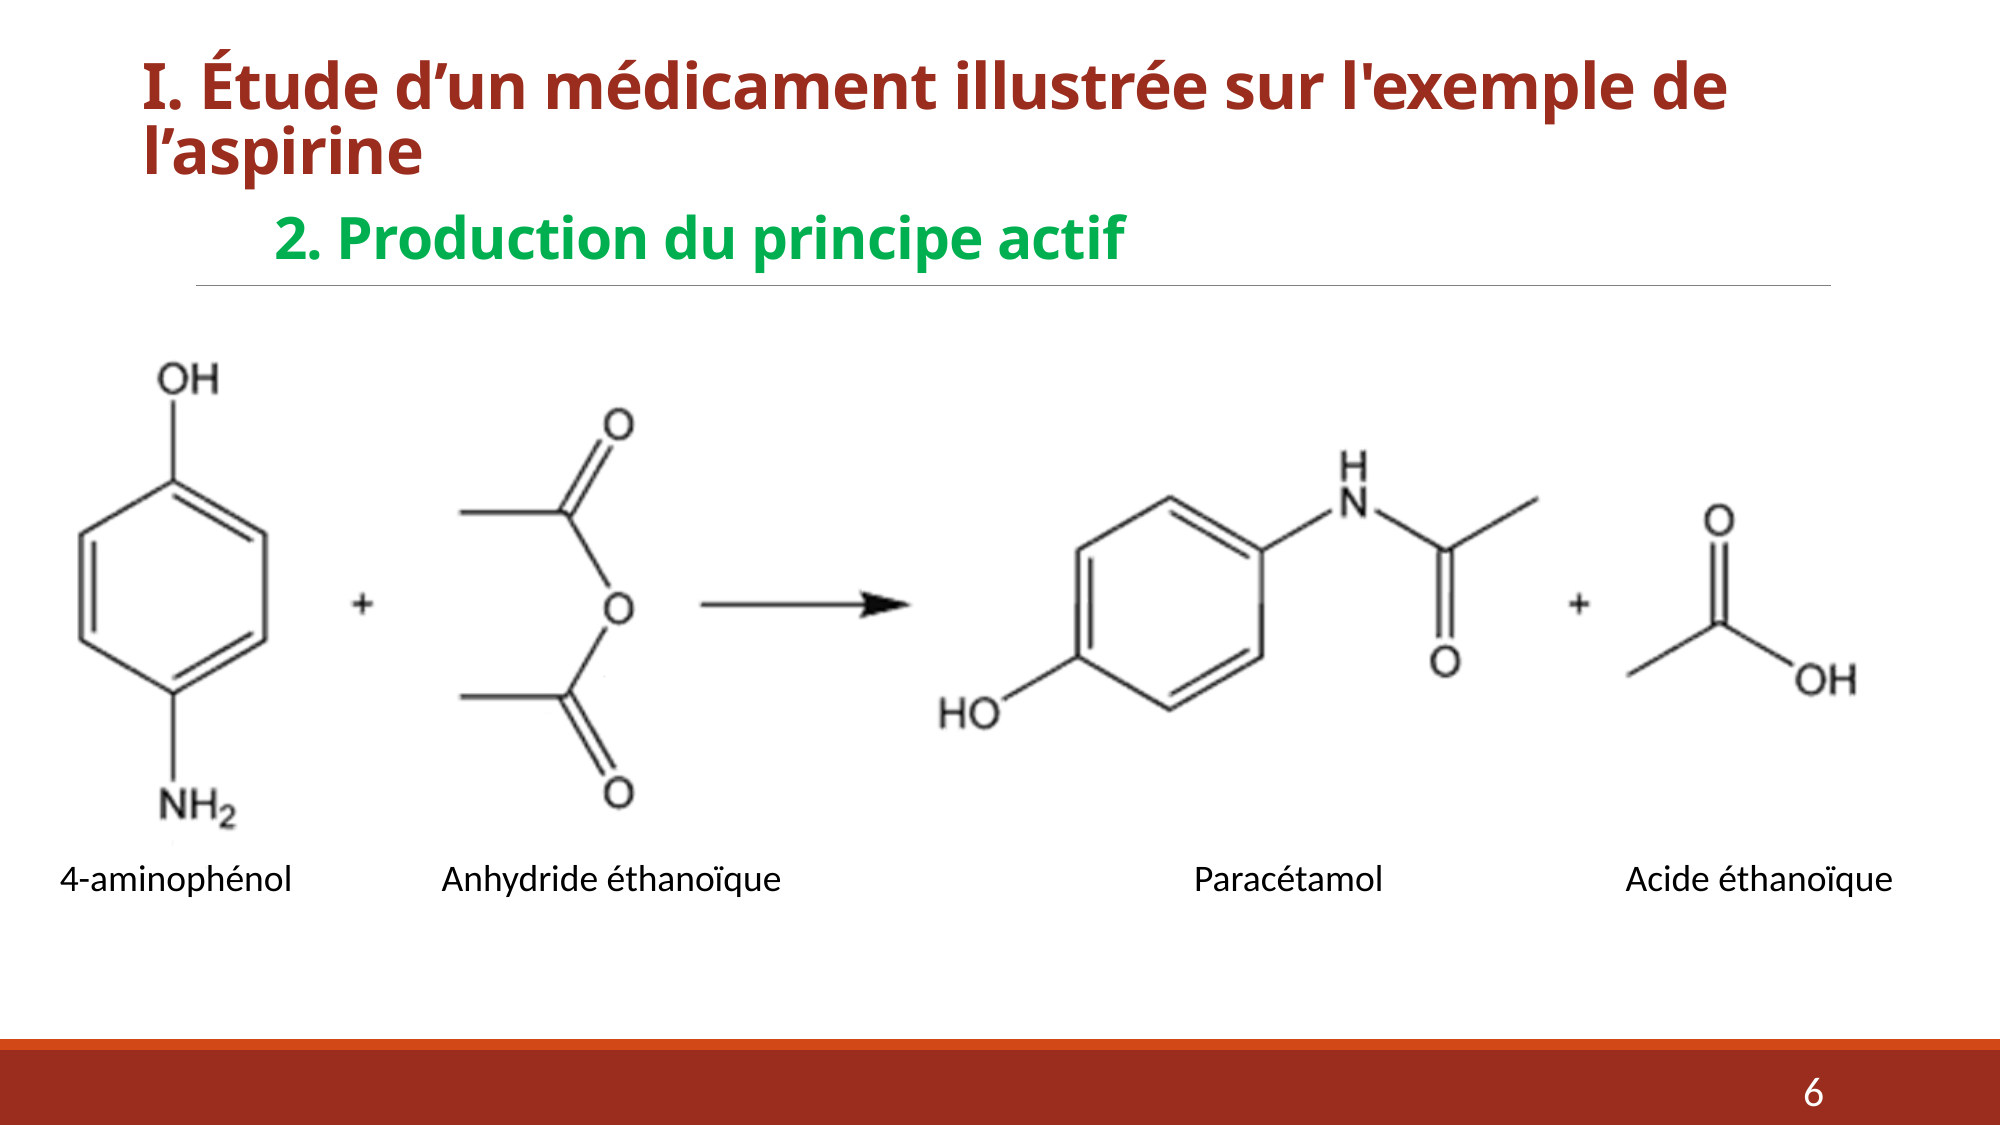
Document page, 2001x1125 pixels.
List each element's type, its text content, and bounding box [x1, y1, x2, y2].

picture [76, 354, 1924, 908]
text_box 4-aminophénol [45, 846, 74, 906]
slide_number 6 [1624, 1059, 1840, 1120]
text_box I. Étude d’un médicament illustrée sur l'exemple de l’aspirine 2. Production du principe actif [127, 47, 1840, 286]
